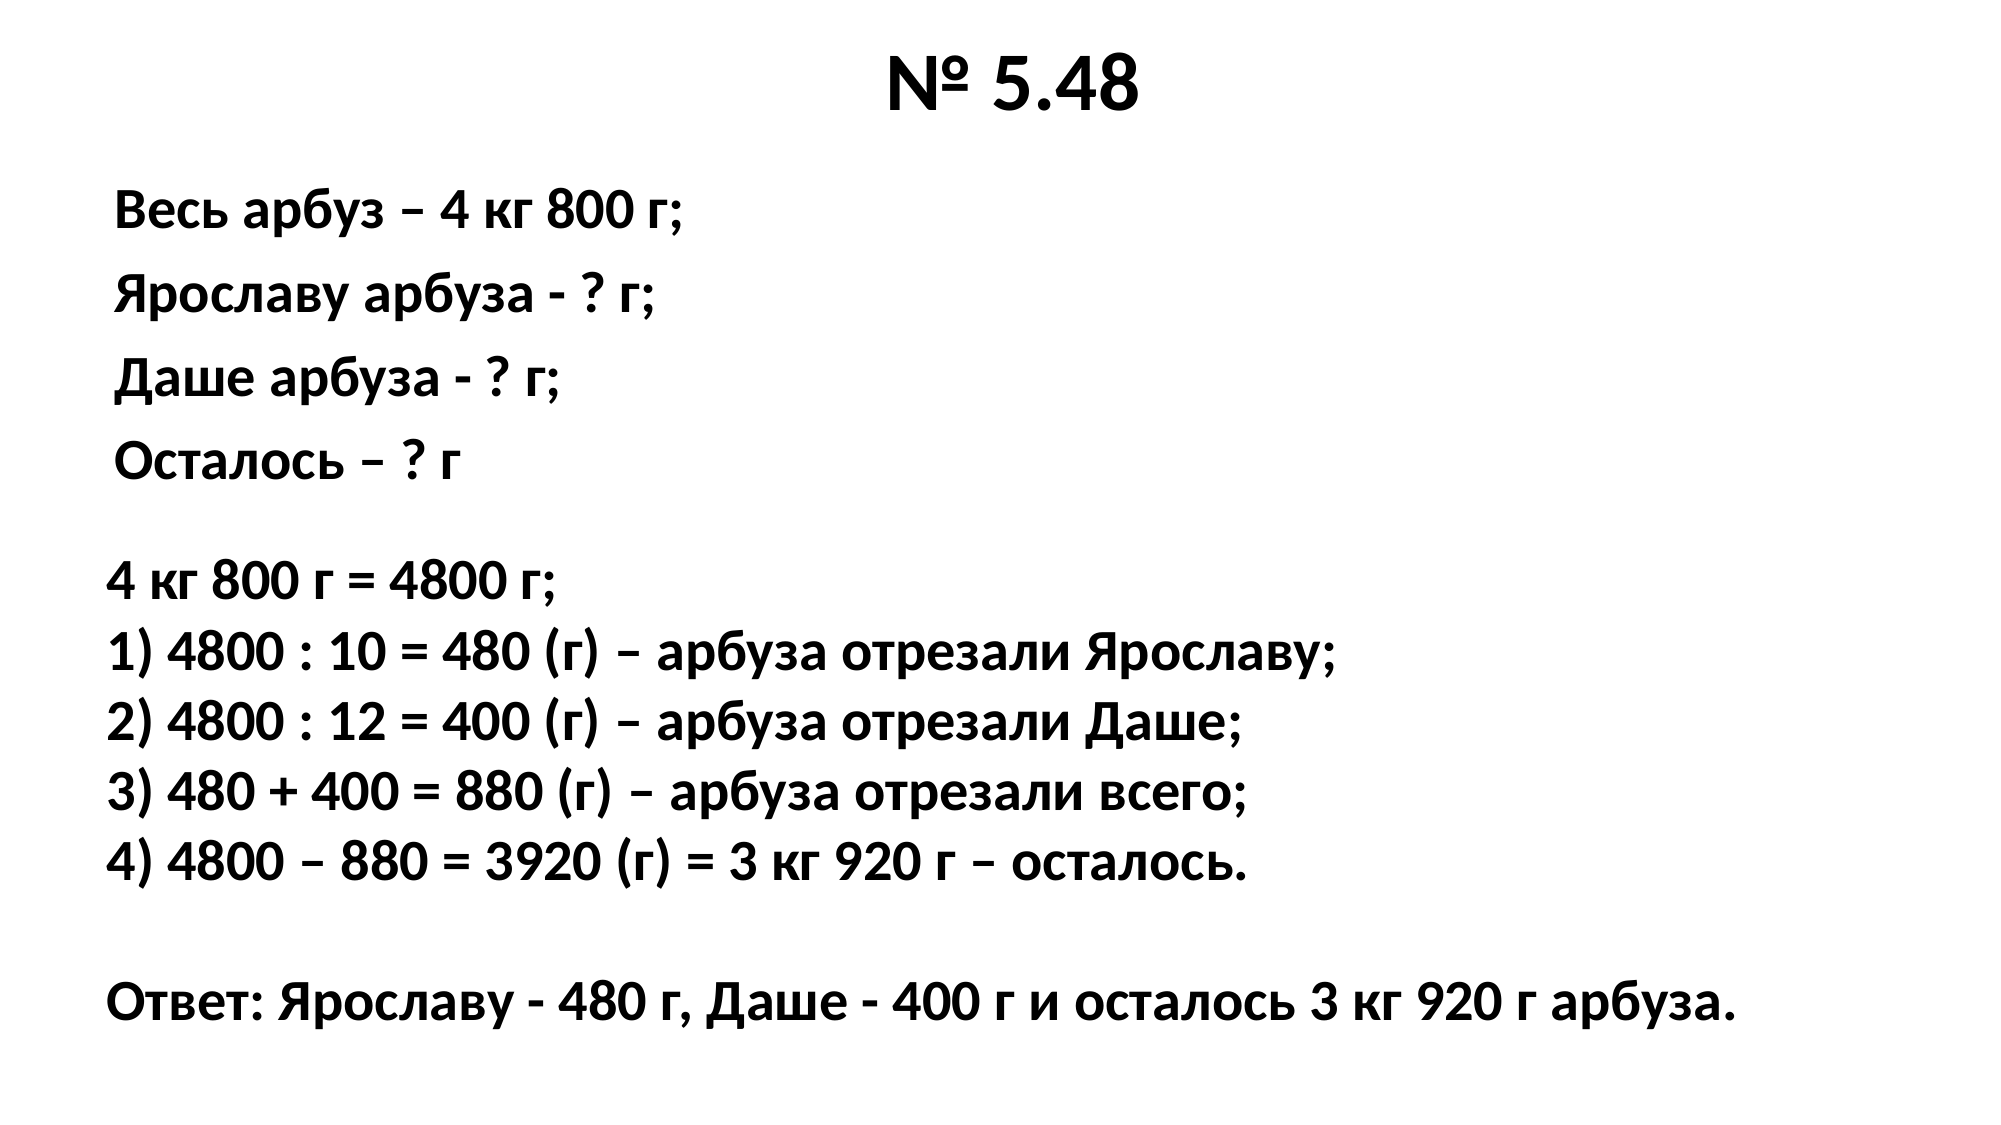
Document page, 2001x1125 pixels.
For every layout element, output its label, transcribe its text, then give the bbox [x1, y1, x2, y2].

title № 5.48 [870, 24, 1177, 143]
text_box 4 кг 800 г = 4800 г; 1) 4800 : 10 = 480 (г) – арбуза отрезали Ярославу; 2) 4800 : 12 = 400 (г) – арбуза отрезали Даше; 3) 480 + 400 = 880 (г) – арбуза отрезали всего; 4) 4800 – 880 = 3920 (г) = 3 кг 920 г – осталось. Ответ: Ярославу - 480 г, Даше - 400 г и осталось 3 кг 920 г арбуза. [91, 542, 1909, 1040]
